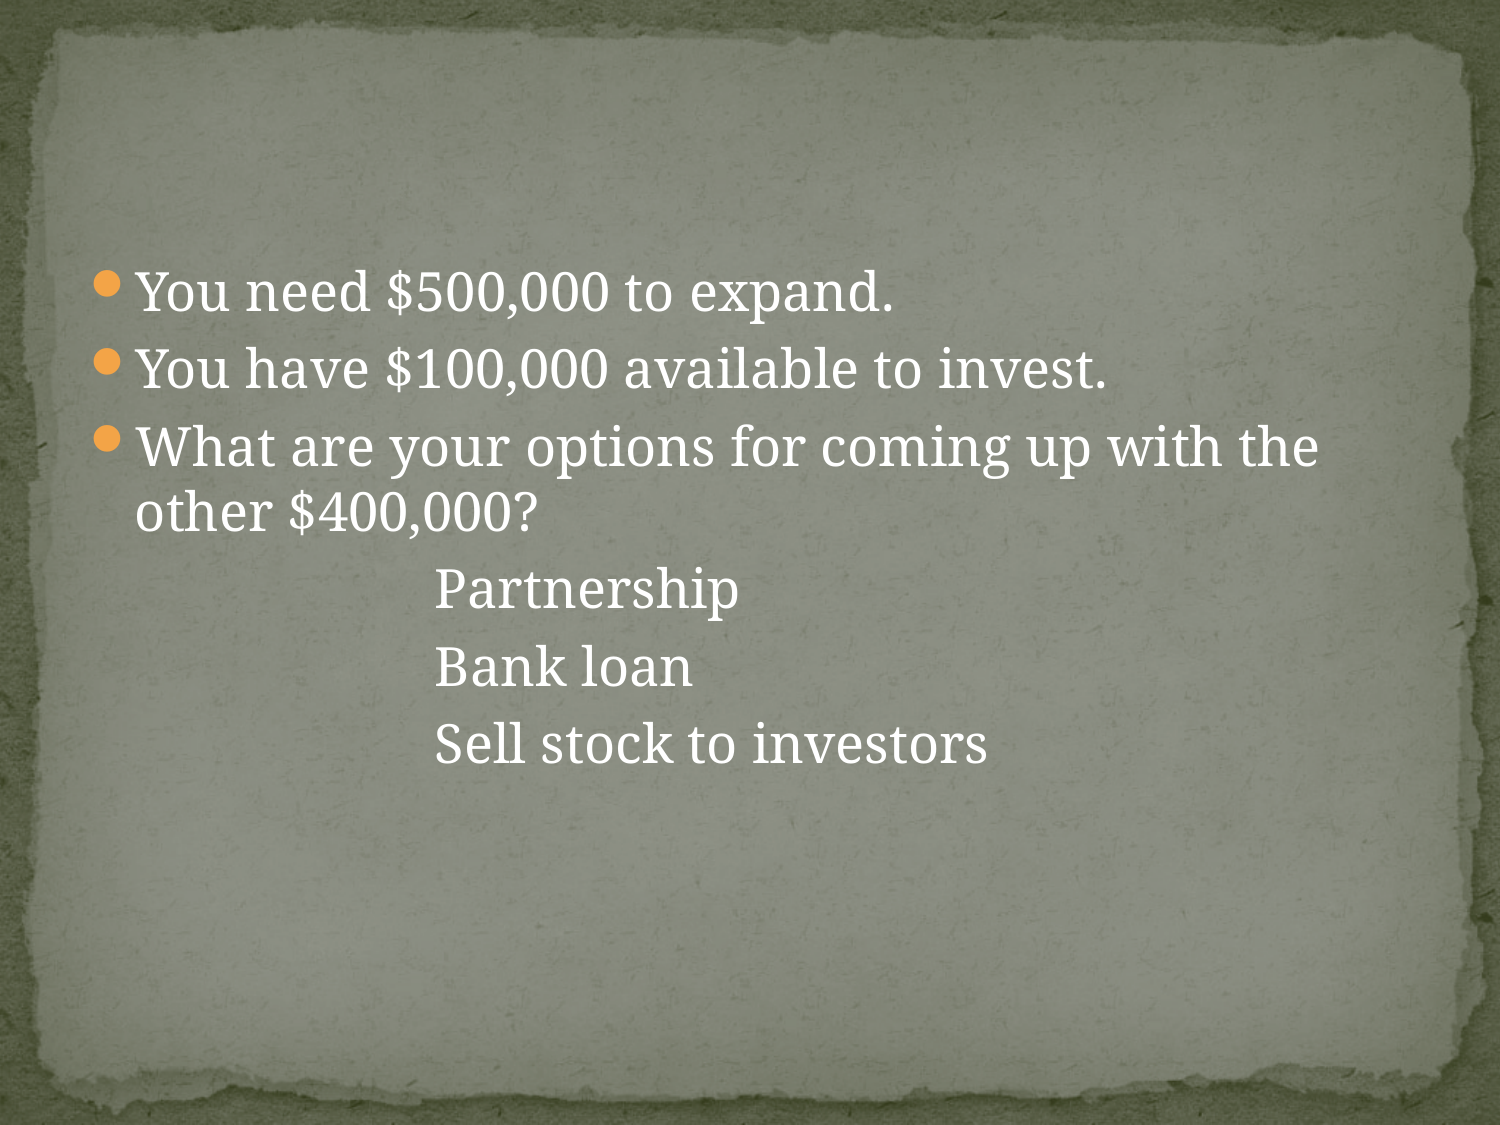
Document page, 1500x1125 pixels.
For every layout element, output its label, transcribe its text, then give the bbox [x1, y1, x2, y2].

list You need $500,000 to expand. You have $100,000 available to invest. What are your options for coming up with the other $400,000? Partnership Bank loan Sell stock to investors [75, 249, 1425, 1000]
